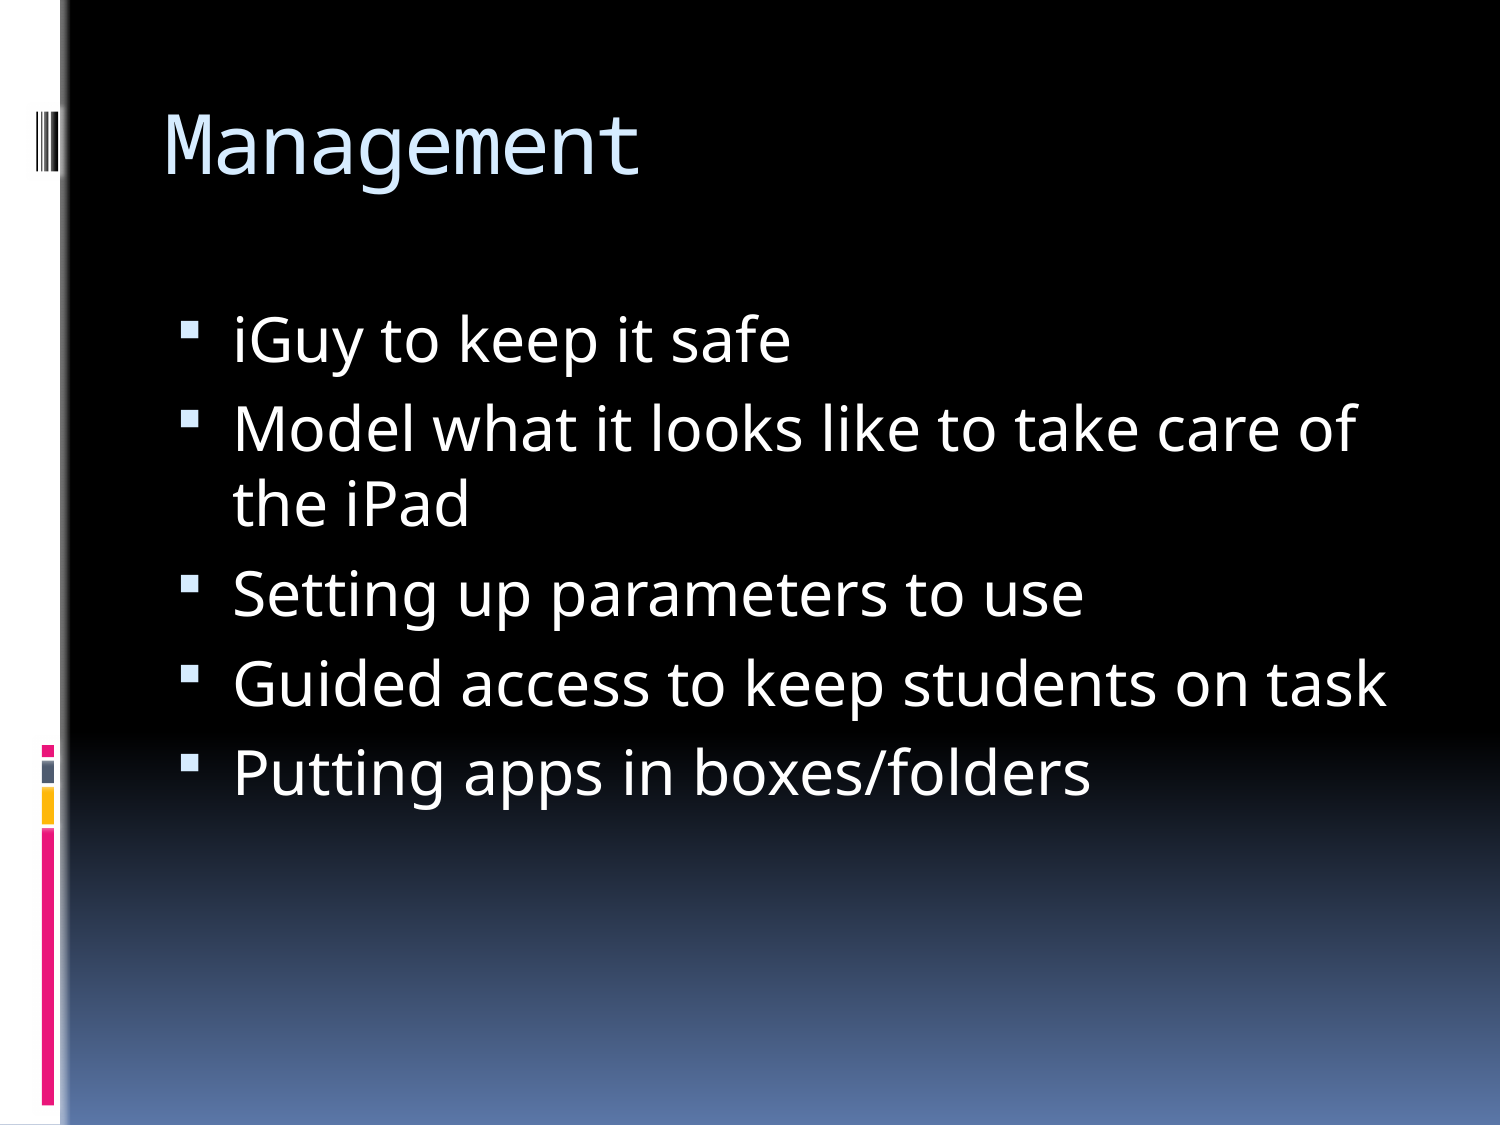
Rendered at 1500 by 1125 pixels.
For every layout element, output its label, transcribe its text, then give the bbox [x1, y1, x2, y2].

title Management [150, 83, 1425, 234]
list iGuy to keep it safe Model what it looks like to take care of the iPad Setting up parameters to use Guided access to keep students on task Putting apps in boxes/folders [150, 292, 1425, 1043]
